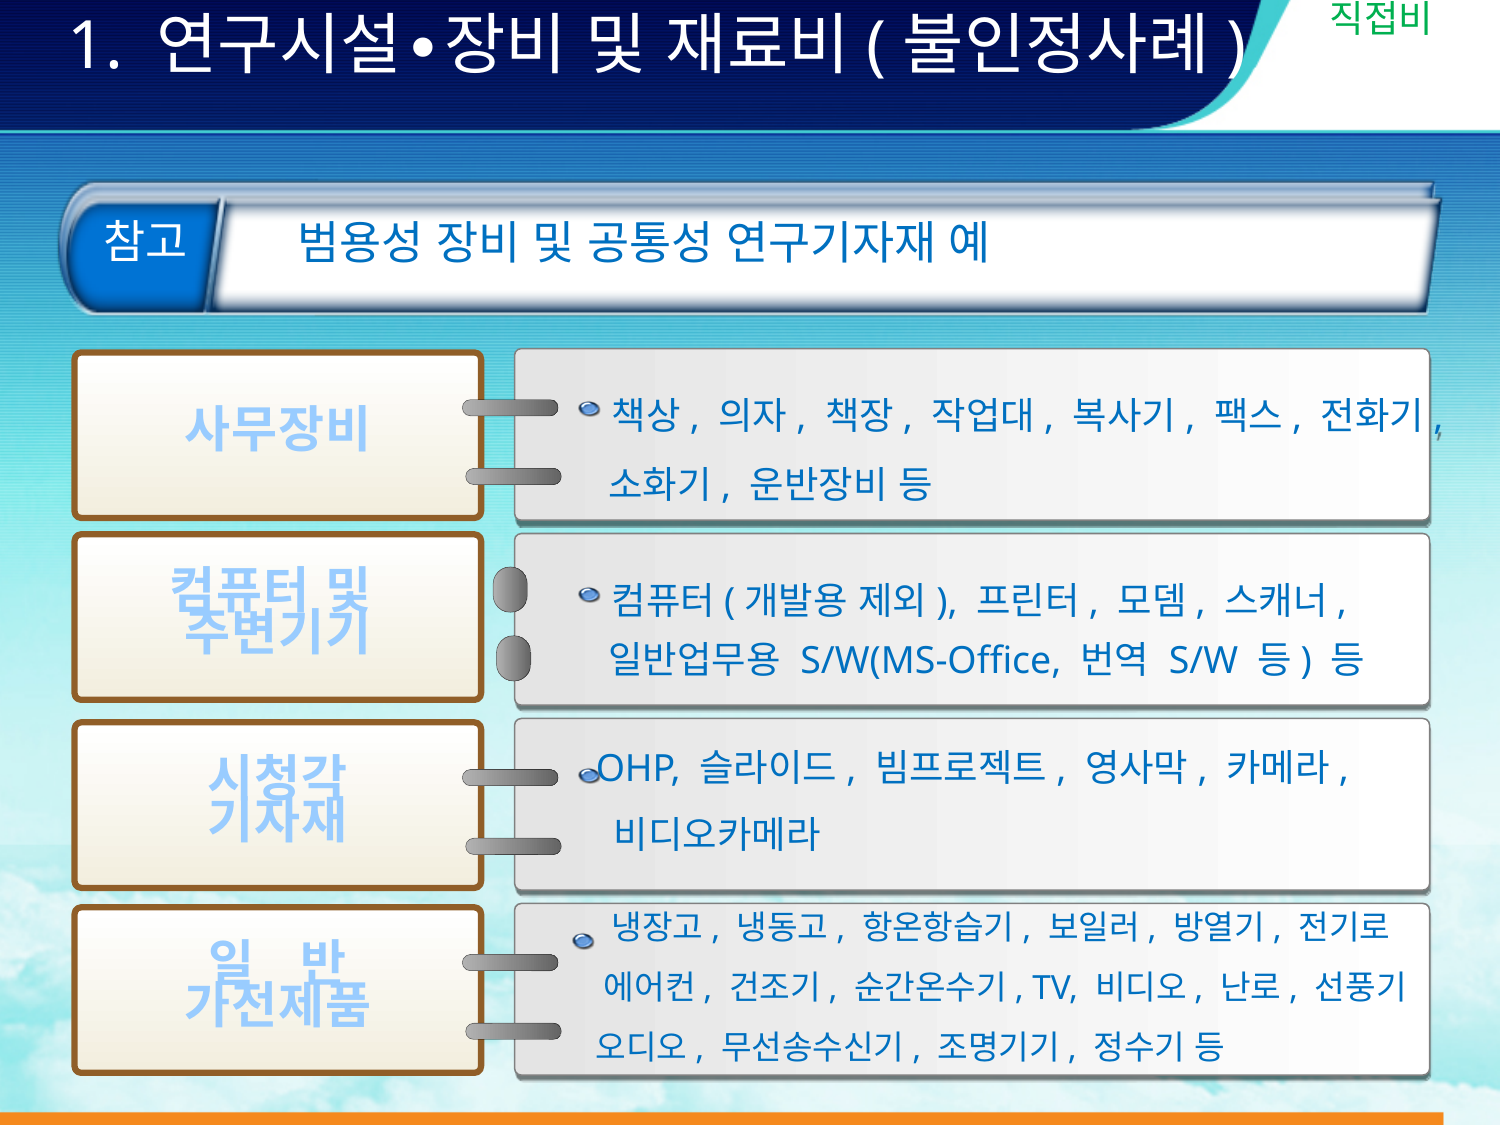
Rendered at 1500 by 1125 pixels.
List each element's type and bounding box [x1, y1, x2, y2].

text_box [74, 718, 1430, 891]
text_box [74, 351, 1430, 521]
text_box [74, 903, 1430, 1076]
text_box [74, 533, 1430, 706]
text_box [42, 152, 1461, 343]
picture [0, 0, 1500, 1125]
